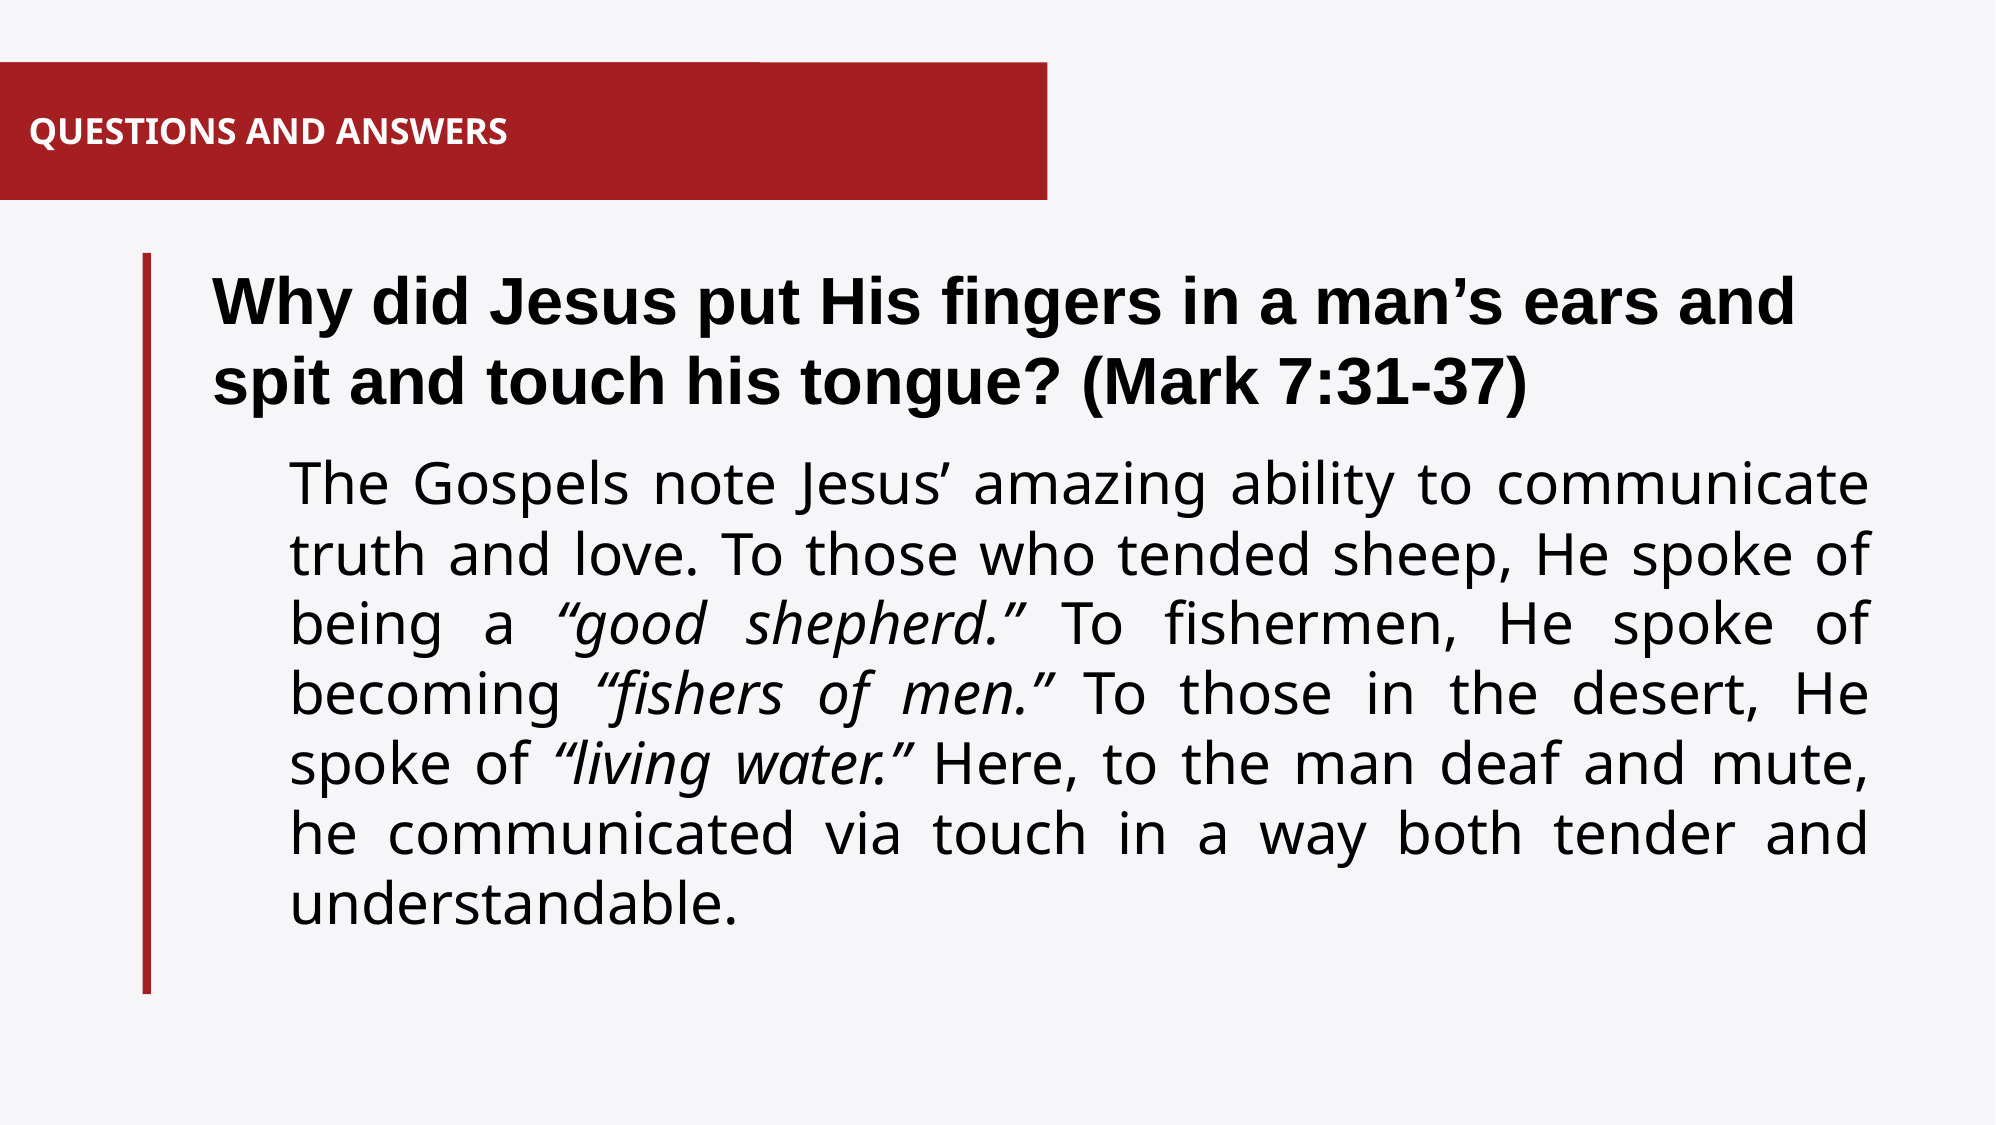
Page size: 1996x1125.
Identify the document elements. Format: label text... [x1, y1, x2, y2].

title QUESTIONS AND ANSWERS [0, 62, 1048, 200]
subtitle Why did Jesus put His fingers in a man’s ears and spit and touch his tongue? (Mark 7:31-37) The Gospels note Jesus’ amazing ability to communicate truth and love. To those who tended sheep, He spoke of being a “good shepherd.” To fishermen, He spoke of becoming “fishers of men.” To those in the desert, He spoke of “living water.” Here, to the man deaf and mute, he communicated via touch in a way both tender and understandable. [197, 249, 1885, 1025]
